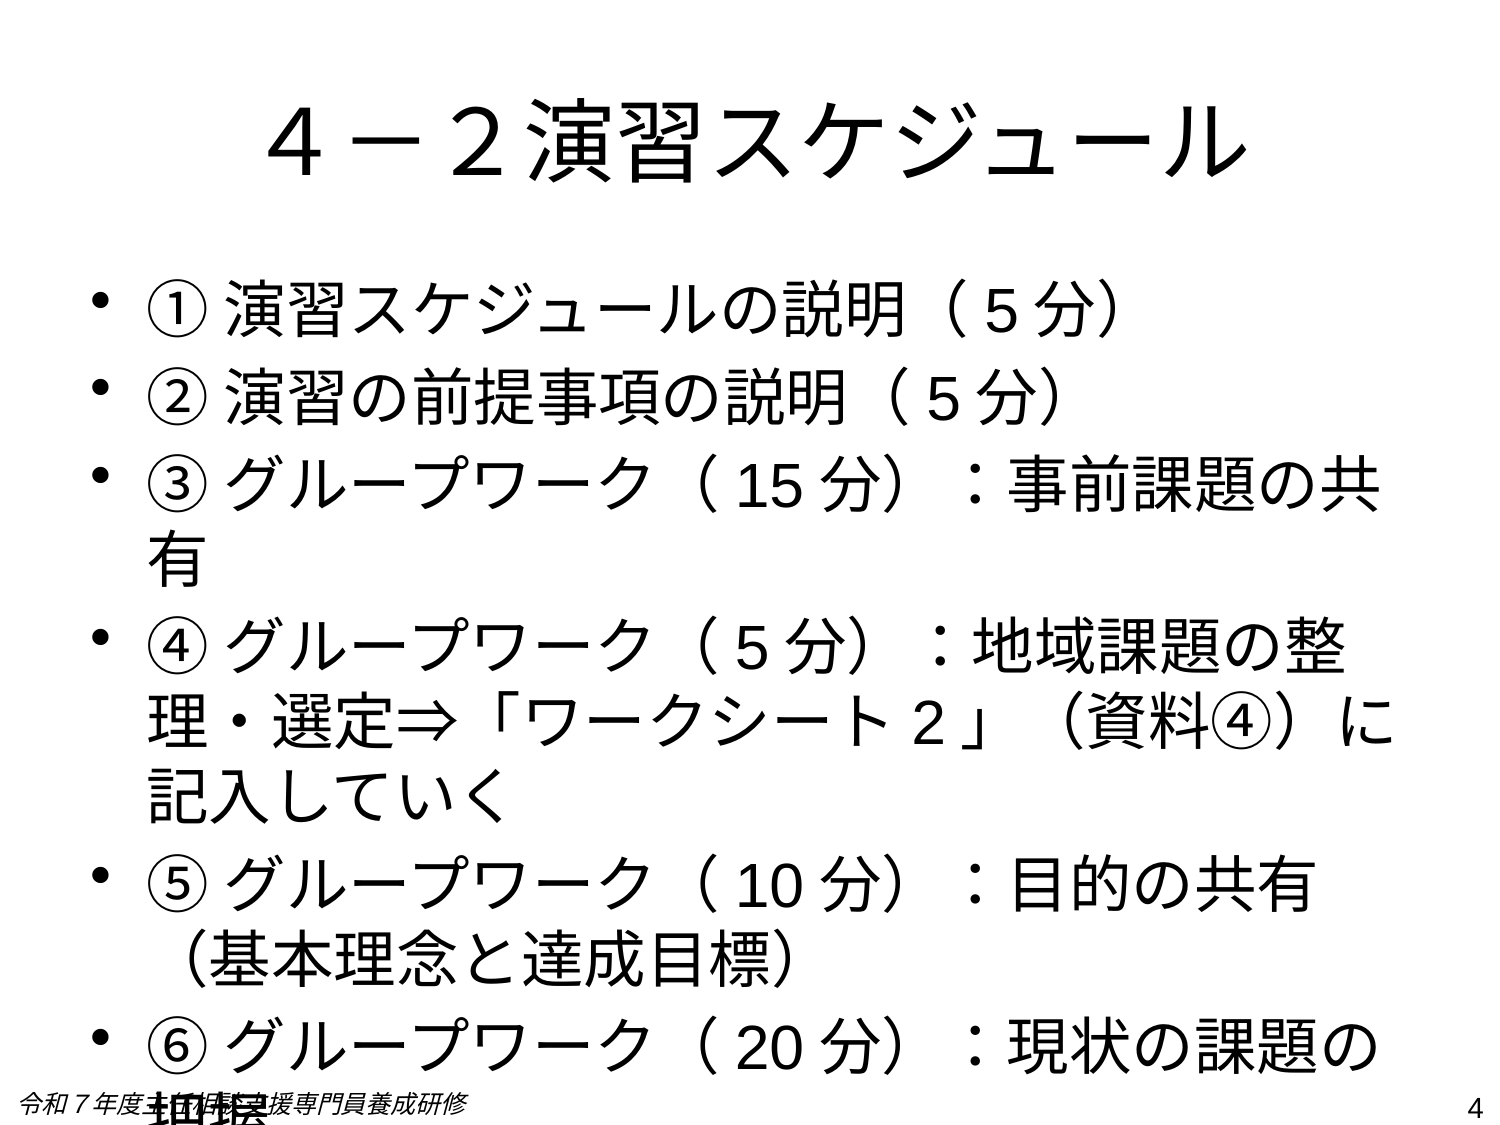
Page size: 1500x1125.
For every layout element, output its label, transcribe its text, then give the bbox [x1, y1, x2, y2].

footer 令和７年度主任相談支援専門員養成研修 [1, 1080, 547, 1125]
list ①演習スケジュールの説明（5分） ②演習の前提事項の説明（5分） ③グループワーク（15分）：事前課題の共有 ④グループワーク（5分）：地域課題の整理・選定⇒「ワークシート2」（資料④）に記入していく ⑤グループワーク（10分）：目的の共有（基本理念と達成目標） ⑥グループワーク（20分）：現状の課題の把握 [75, 262, 1425, 1005]
slide_number 4 [1148, 1081, 1499, 1125]
title ４－２演習スケジュール [75, 45, 1425, 233]
